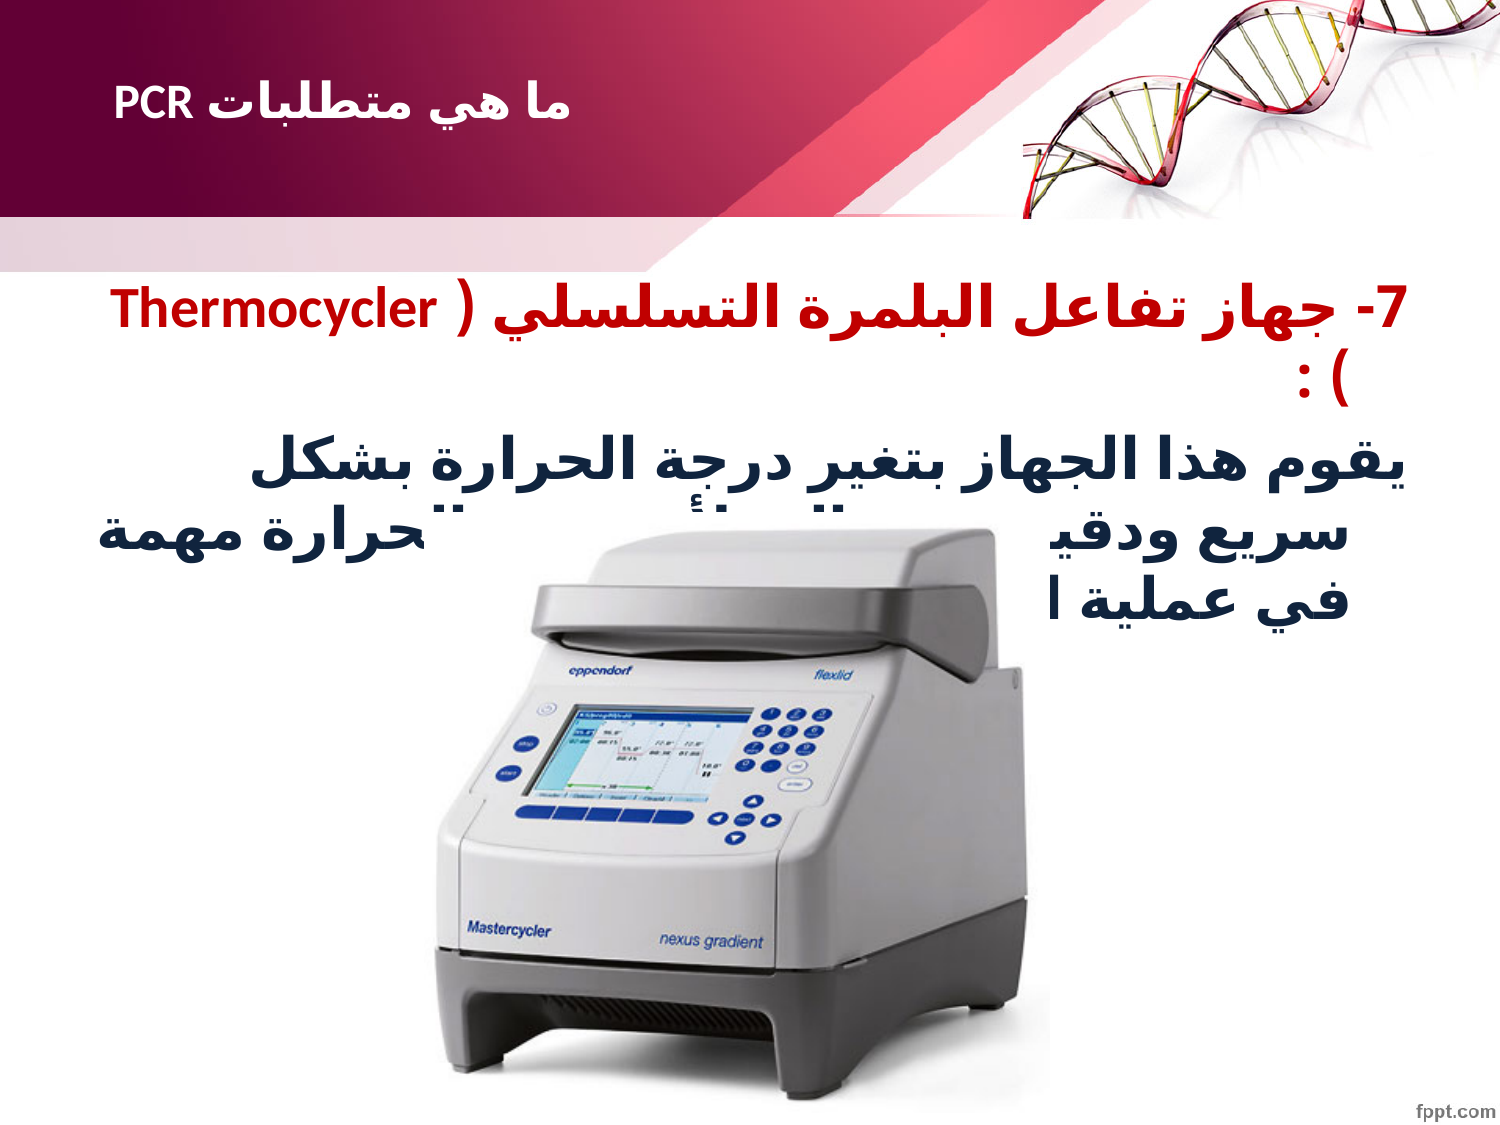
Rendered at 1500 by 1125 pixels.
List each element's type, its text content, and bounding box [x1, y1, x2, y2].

list 7- جهاز تفاعل البلمرة التسلسلي ( Thermocycler ) : يقوم هذا الجهاز بتغير درجة الحرارة بشكل سريع ودقيق و متتالي لأن درجة الحرارة مهمة في عملية التضاعف . [73, 261, 1424, 905]
picture [0, 0, 1500, 1125]
title ما هي متطلبات PCR [98, 61, 1449, 137]
